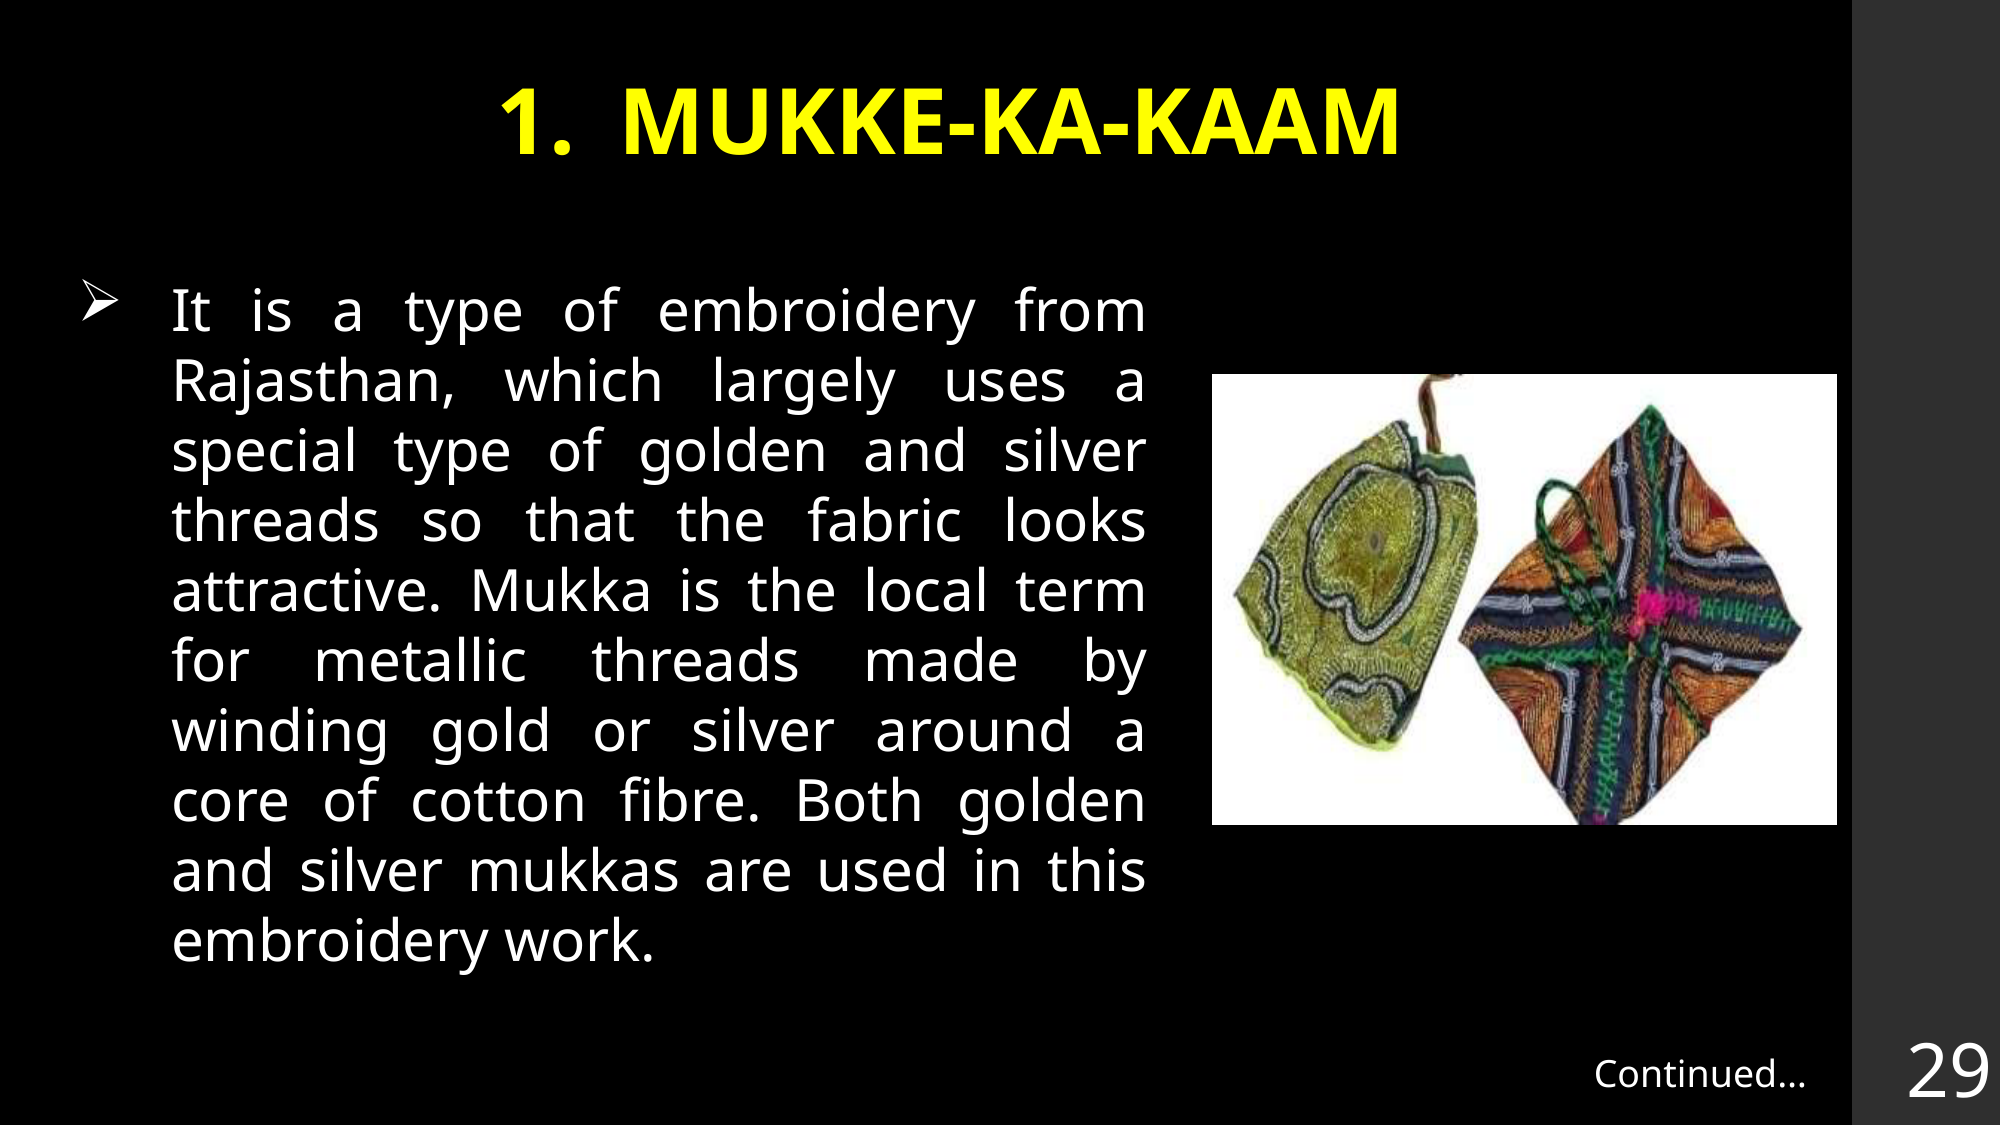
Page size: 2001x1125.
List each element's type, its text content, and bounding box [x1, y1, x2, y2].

picture [1212, 374, 1838, 826]
slide_number 29 [1902, 1022, 2000, 1125]
text_box MUKKE-KA-KAAM [399, 62, 1500, 173]
text_box It is a type of embroidery from Rajasthan, which largely uses a special type of golden and silver threads so that the fabric looks attractive. Mukka is the local term for metallic threads made by winding gold or silver around a core of cotton fibre. Both golden and silver mukkas are used in this embroidery work. [62, 265, 1163, 980]
text_box Continued… [1578, 1042, 1823, 1103]
